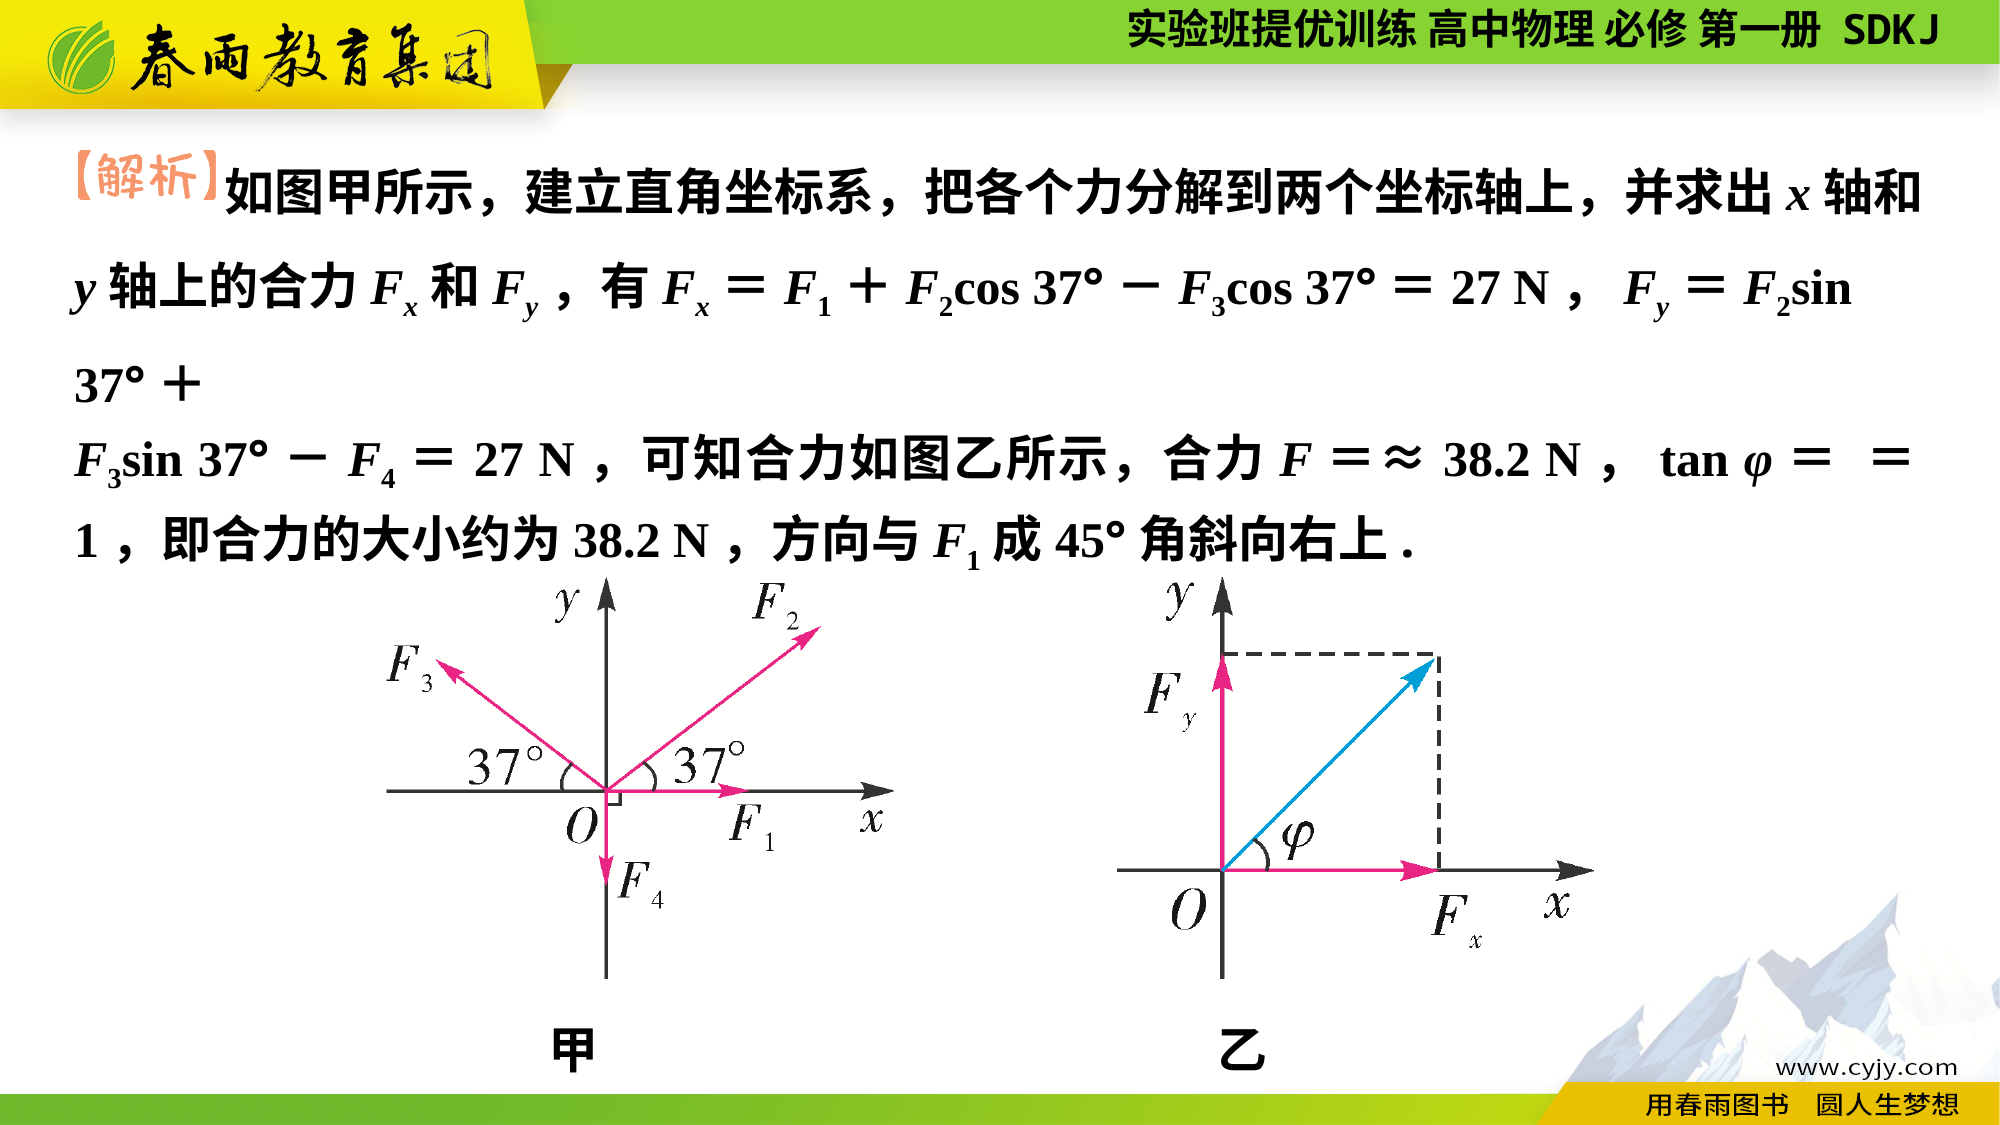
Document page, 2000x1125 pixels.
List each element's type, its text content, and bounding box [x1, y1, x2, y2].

picture [0, 0, 2000, 1125]
text_box 甲 乙 [59, 981, 1944, 1087]
